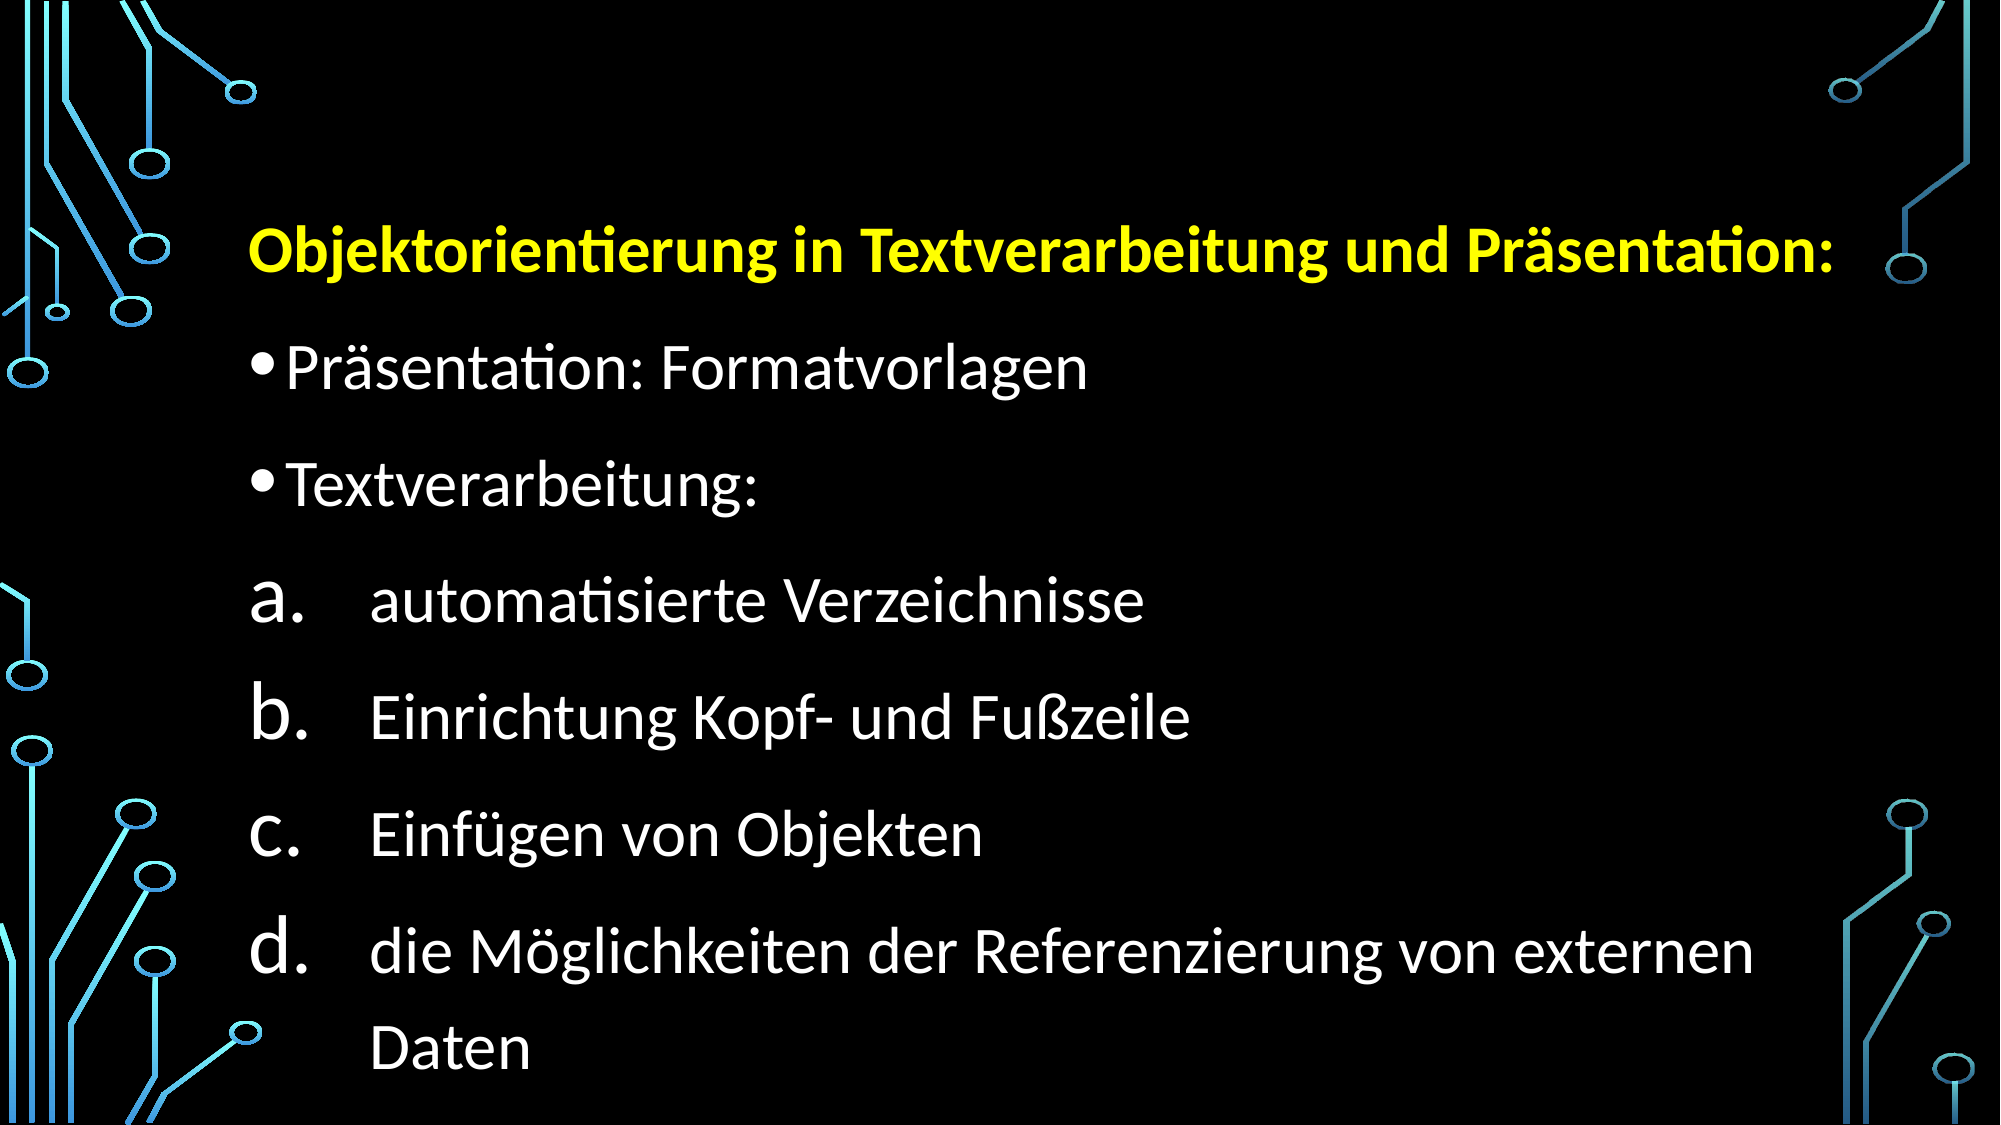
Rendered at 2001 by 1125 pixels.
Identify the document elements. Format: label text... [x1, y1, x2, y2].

list Objektorientierung in Textverarbeitung und Präsentation: Präsentation: Formatvorlagen Textverarbeitung: automatisierte Verzeichnisse Einrichtung Kopf- und Fußzeile Einfügen von Objekten die Möglichkeiten der Referenzierung von externen Daten [233, 182, 1859, 1034]
